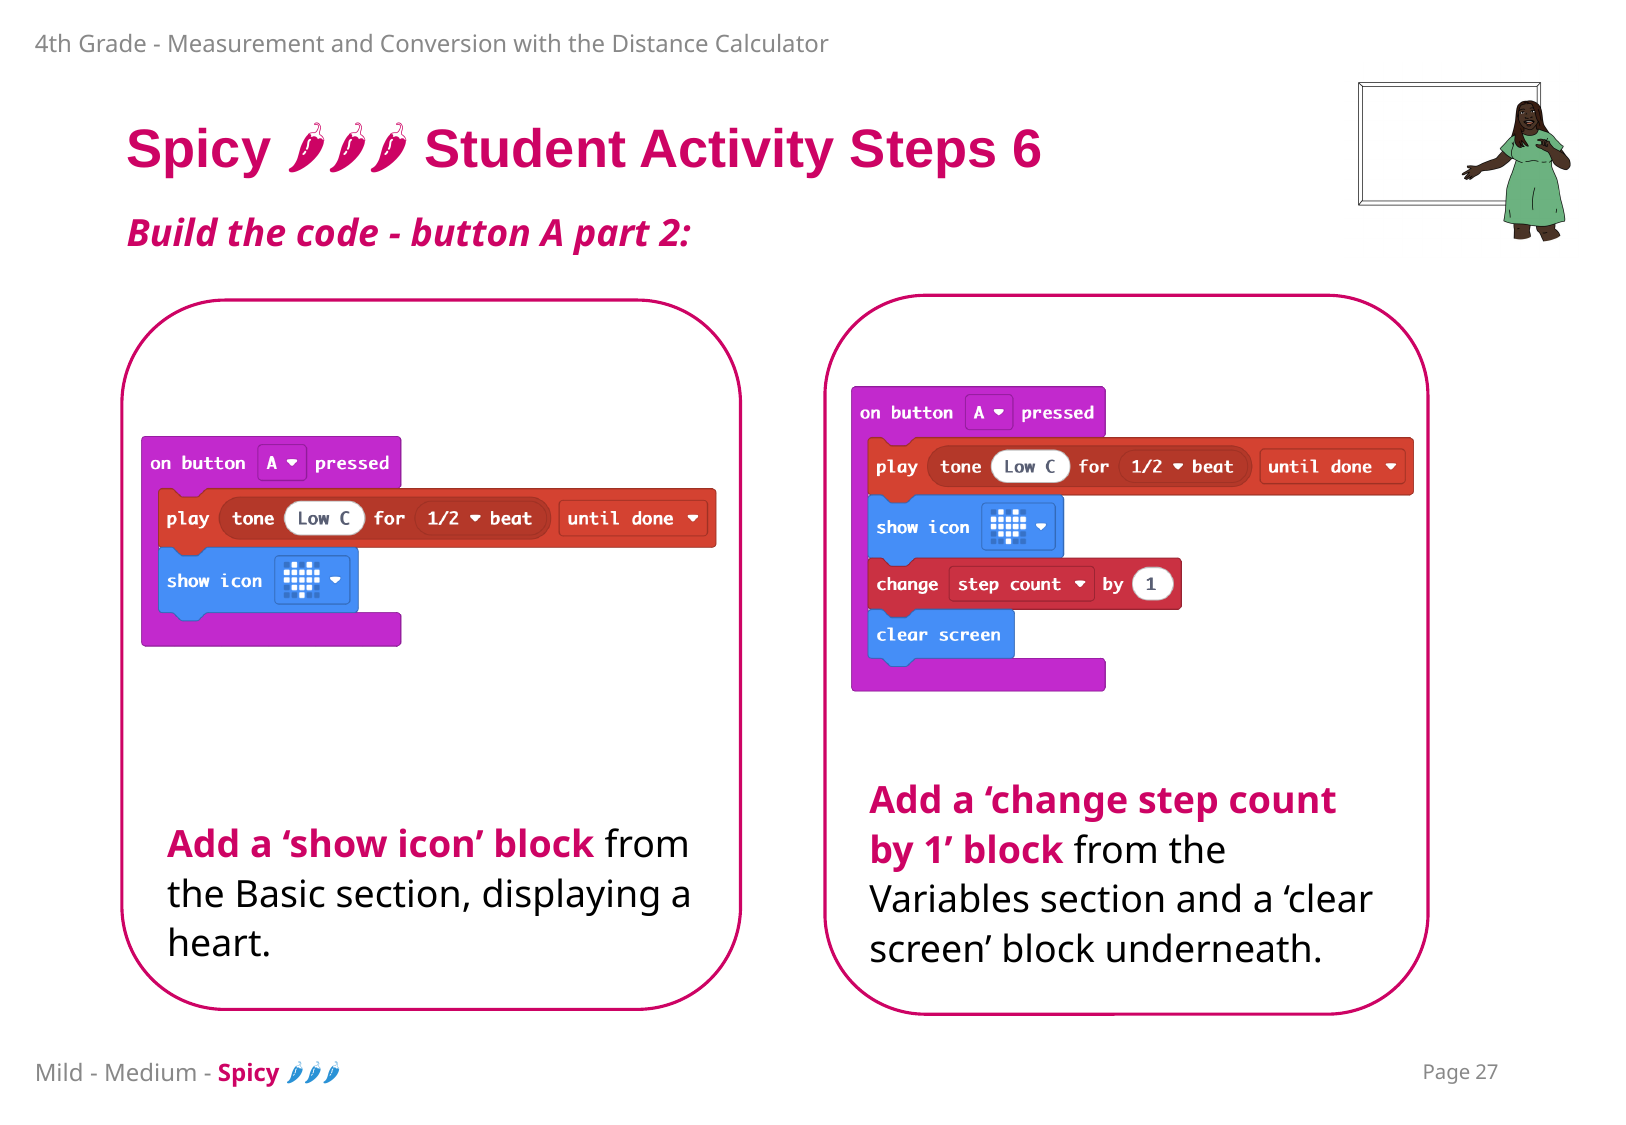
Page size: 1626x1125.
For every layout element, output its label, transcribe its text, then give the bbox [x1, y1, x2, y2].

picture [844, 374, 1429, 703]
slide_number Page 27 [1147, 1042, 1514, 1103]
text_box Build the code - button A part 2: [111, 189, 825, 270]
text_box Mild - Medium - Spicy 🌶️🌶️🌶️ [19, 1042, 623, 1103]
text_box Add a ‘change step count by 1’ block from the Variables section and a ‘clear screen’ block underneath. [824, 295, 1429, 1015]
picture [1343, 62, 1579, 258]
picture [129, 428, 733, 661]
text_box Add a ‘show icon’ block from the Basic section, displaying a heart. [121, 300, 741, 1010]
title Spicy 🌶️🌶️🌶️ Student Activity Steps 6 [111, 74, 1338, 225]
